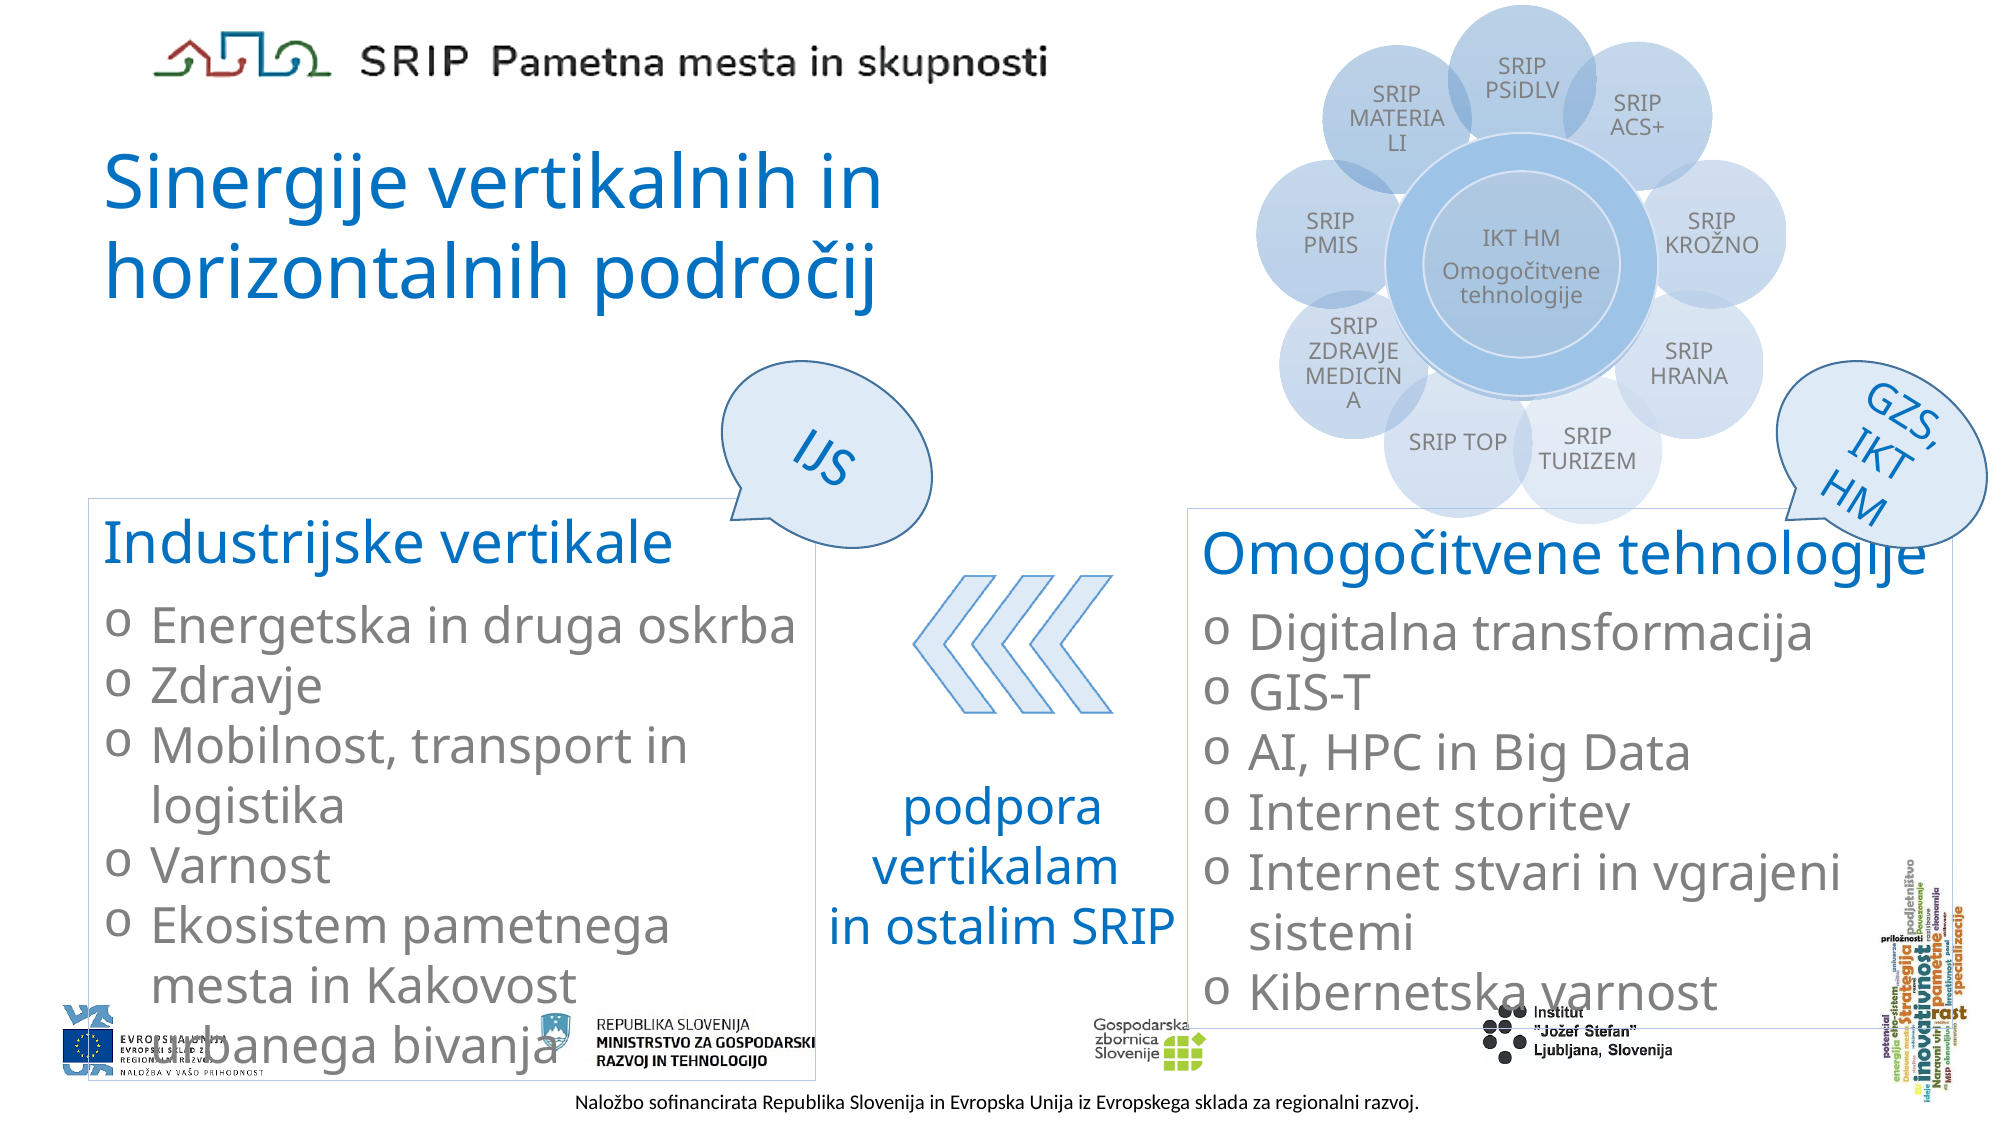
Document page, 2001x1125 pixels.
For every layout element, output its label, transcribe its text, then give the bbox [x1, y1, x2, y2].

picture [62, 1004, 88, 1076]
picture [1090, 1013, 1211, 1073]
text_box Omogočitvene tehnologije Digitalna transformacija GIS-T AI, HPC in Big Data Internet storitev Internet stvari in vgrajeni sistemi Kibernetska varnost [1187, 527, 1953, 1029]
text_box GZS, IKT HM [1835, 401, 1988, 549]
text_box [1090, 0, 1953, 527]
text_box IJS [720, 360, 934, 549]
picture [1878, 856, 1970, 1103]
text_box Sinergije vertikalnih in horizontalnih področij [88, 126, 1090, 321]
text_box Industrijske vertikale Energetska in druga oskrba Zdravje Mobilnost, transport in logistika Varnost Ekosistem pametnega mesta in Kakovost urbanega bivanja [88, 498, 816, 1081]
picture [1483, 1029, 1672, 1064]
picture [138, 16, 1058, 87]
text_box podpora vertikalam in ostalim SRIP [758, 767, 1187, 962]
picture [897, 527, 1130, 761]
